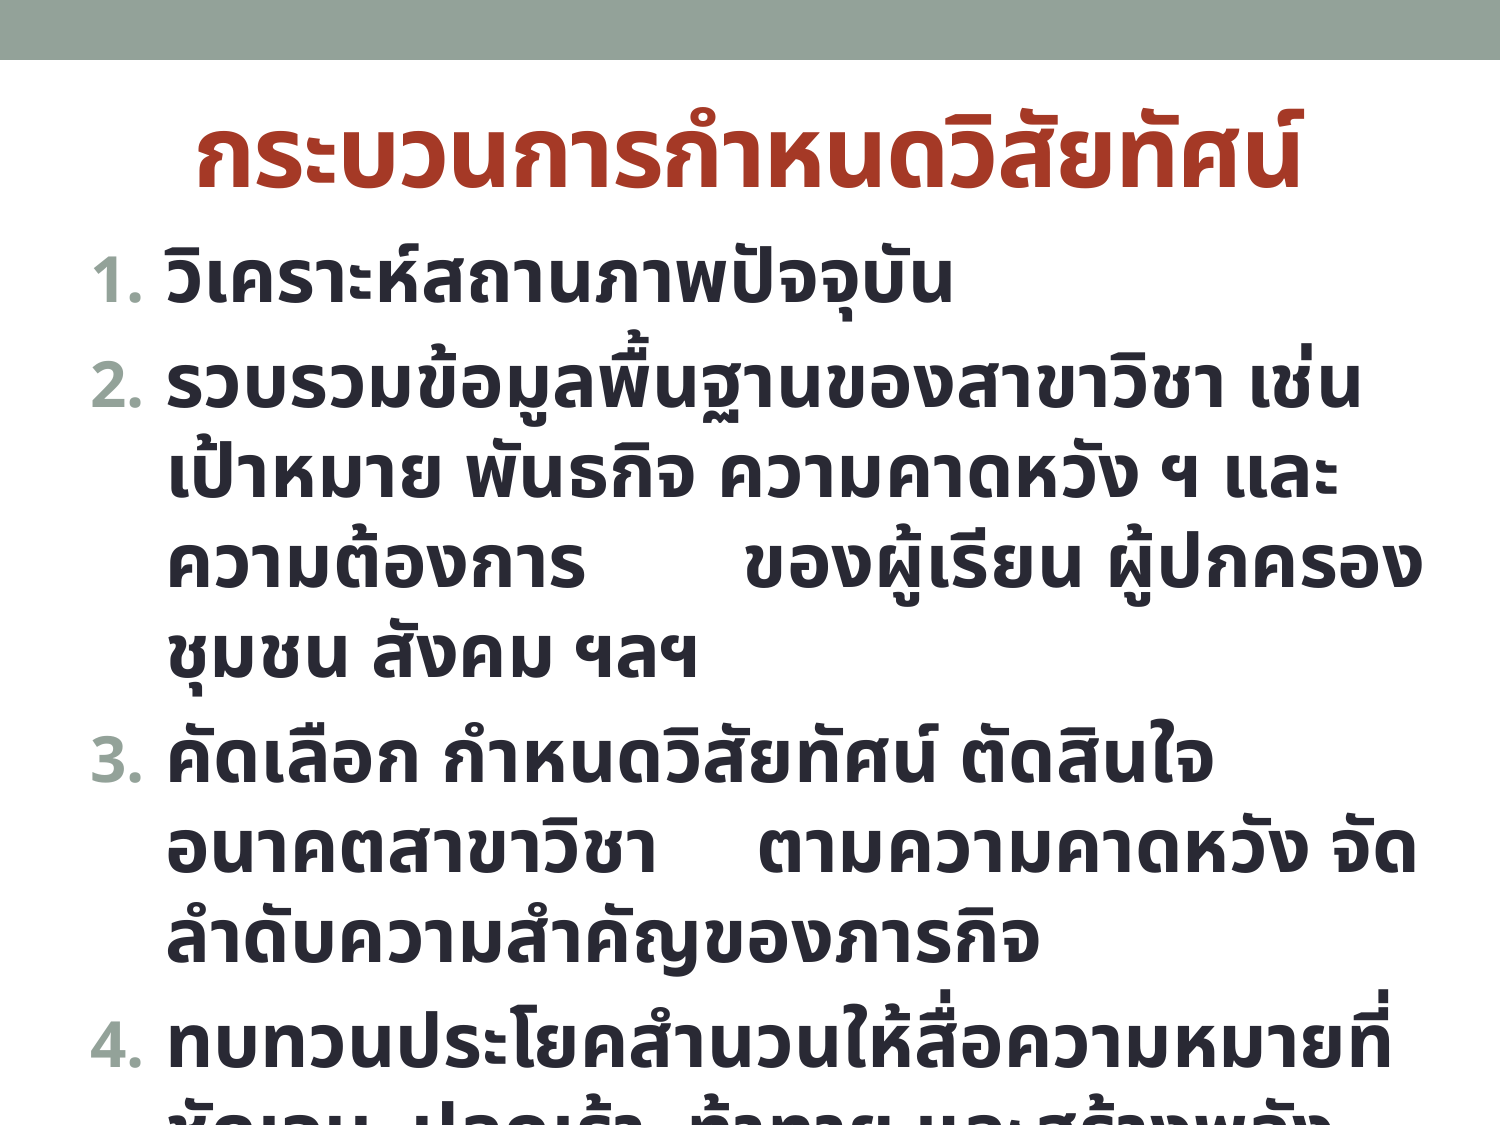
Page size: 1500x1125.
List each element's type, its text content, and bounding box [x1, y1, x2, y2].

title กระบวนการกำหนดวิสัยทัศน์ [75, 66, 1425, 219]
list วิเคราะห์สถานภาพปัจจุบัน รวบรวมข้อมูลพื้นฐานของสาขาวิชา เช่น เป้าหมาย พันธกิจ ความคาดหวัง ฯ และความต้องการ ของผู้เรียน ผู้ปกครอง ชุมชน สังคม ฯลฯ คัดเลือก กำหนดวิสัยทัศน์ ตัดสินใจอนาคตสาขาวิชา ตามความคาดหวัง จัดลำดับความสำคัญของภารกิจ ทบทวนประโยคสำนวนให้สื่อความหมายที่ชัดเจน ปลุกเร้า ท้าทาย และสร้างพลัง ฯลฯ เผยแพร่ให้ทุกฝ่ายได้รับทราบและเข้าใจตรงกัน [75, 219, 1447, 1094]
